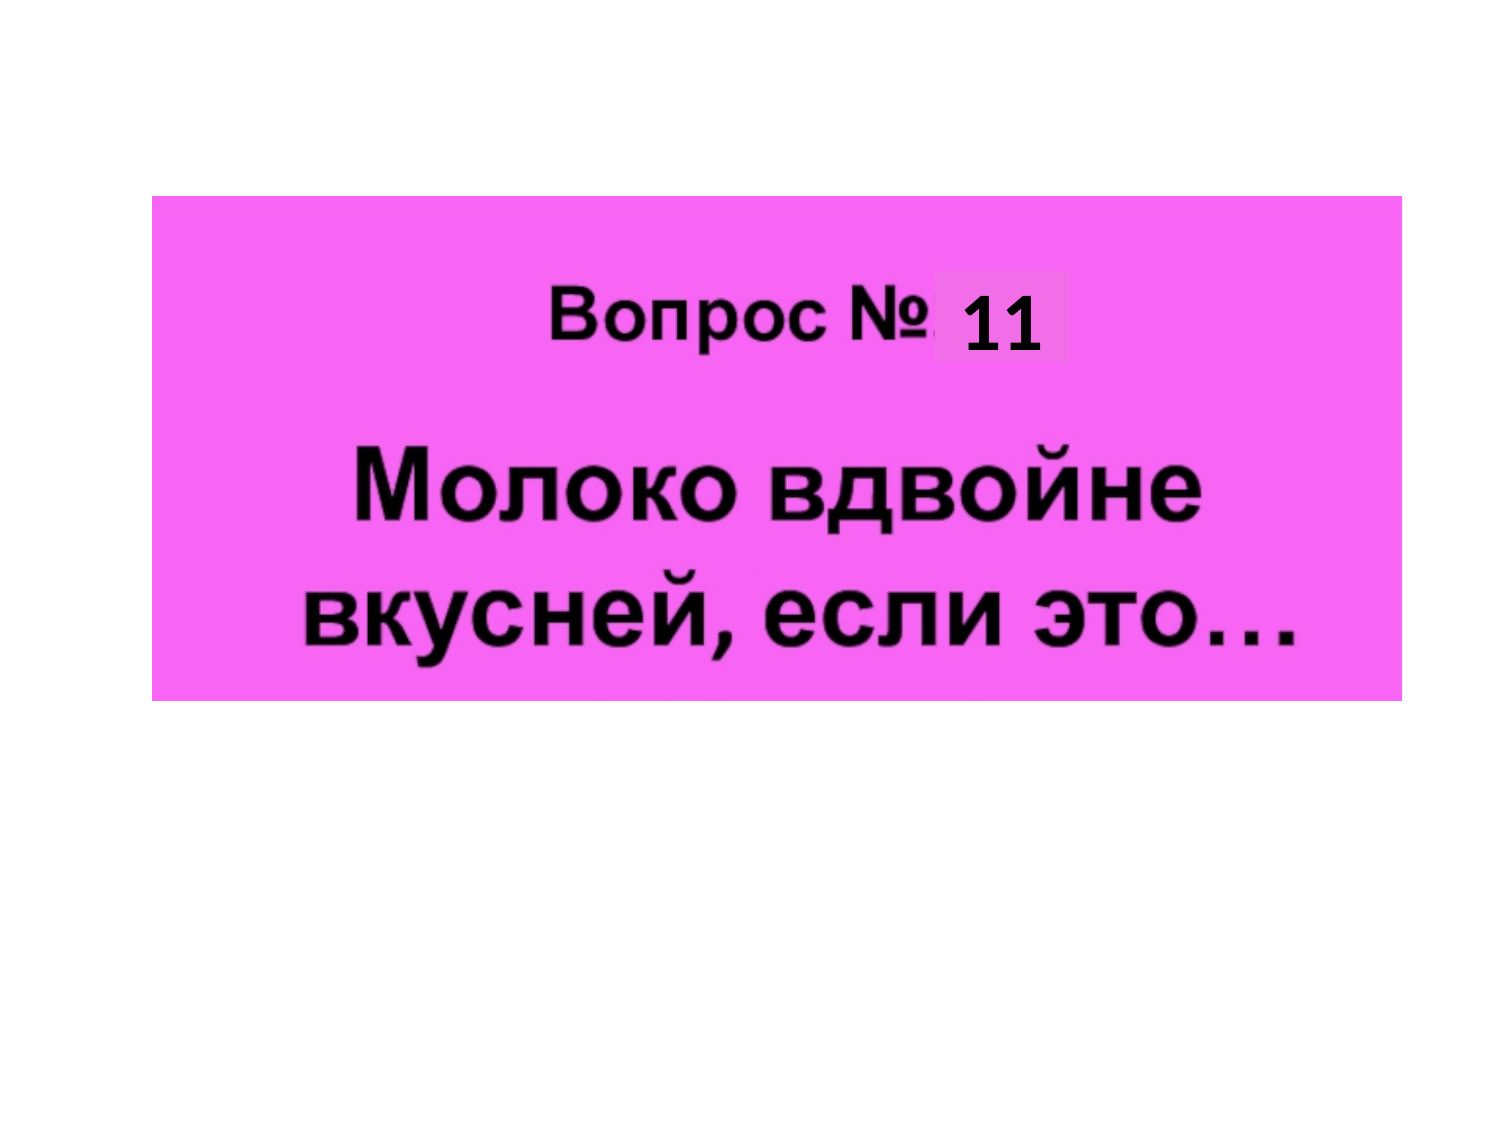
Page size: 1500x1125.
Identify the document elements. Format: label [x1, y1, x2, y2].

picture [151, 196, 1403, 701]
